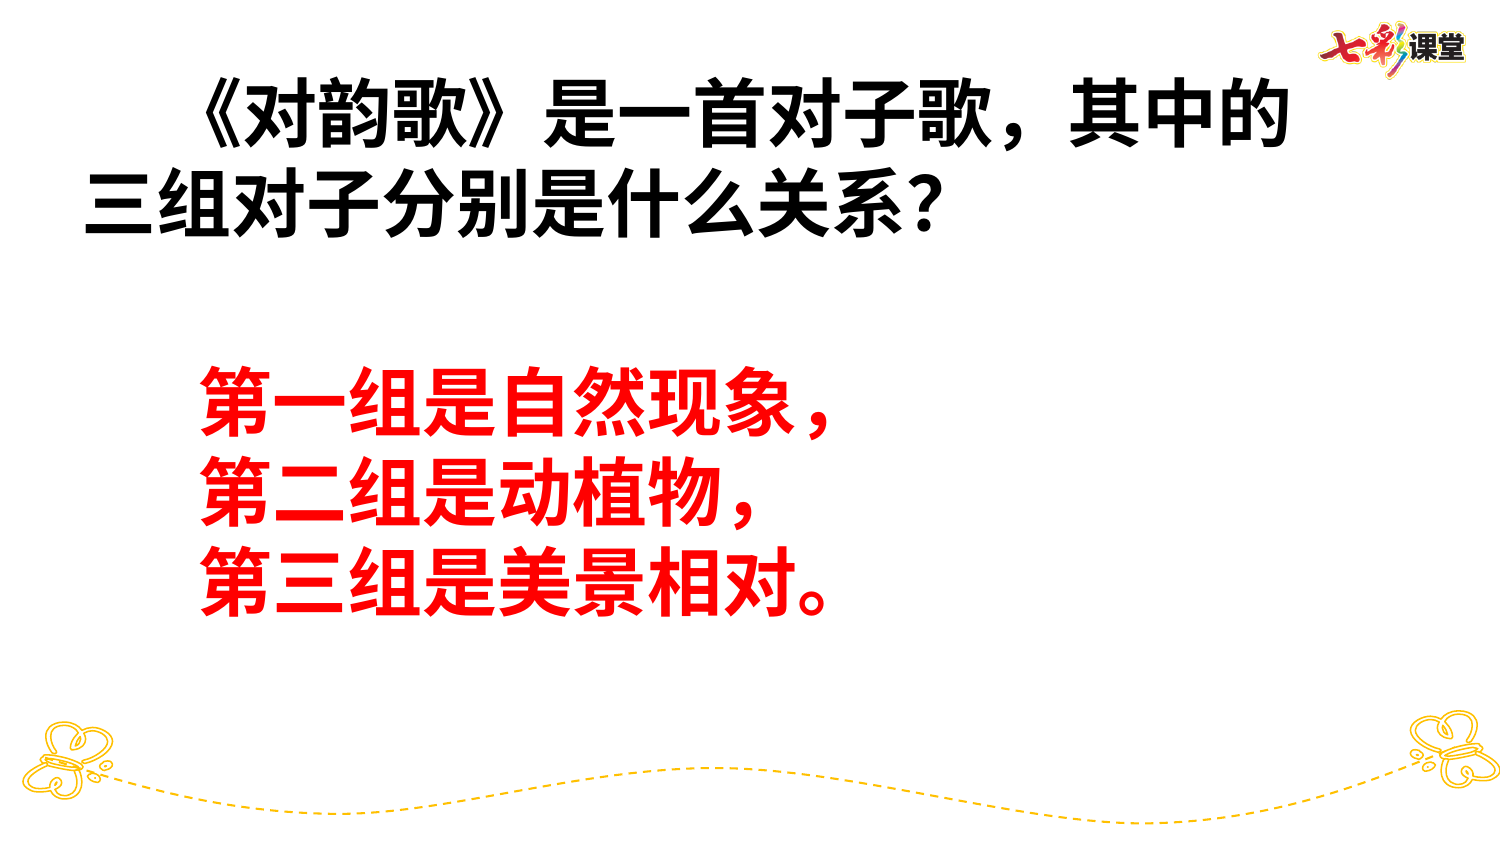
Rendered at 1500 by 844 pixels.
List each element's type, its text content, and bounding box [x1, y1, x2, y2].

text_box 第一组是自然现象， 第二组是动植物， 第三组是美景相对。 [186, 350, 1311, 632]
picture [1316, 20, 1468, 80]
text_box 《对韵歌》是一首对子歌，其中的三组对子分别是什么关系？ [69, 61, 1376, 253]
